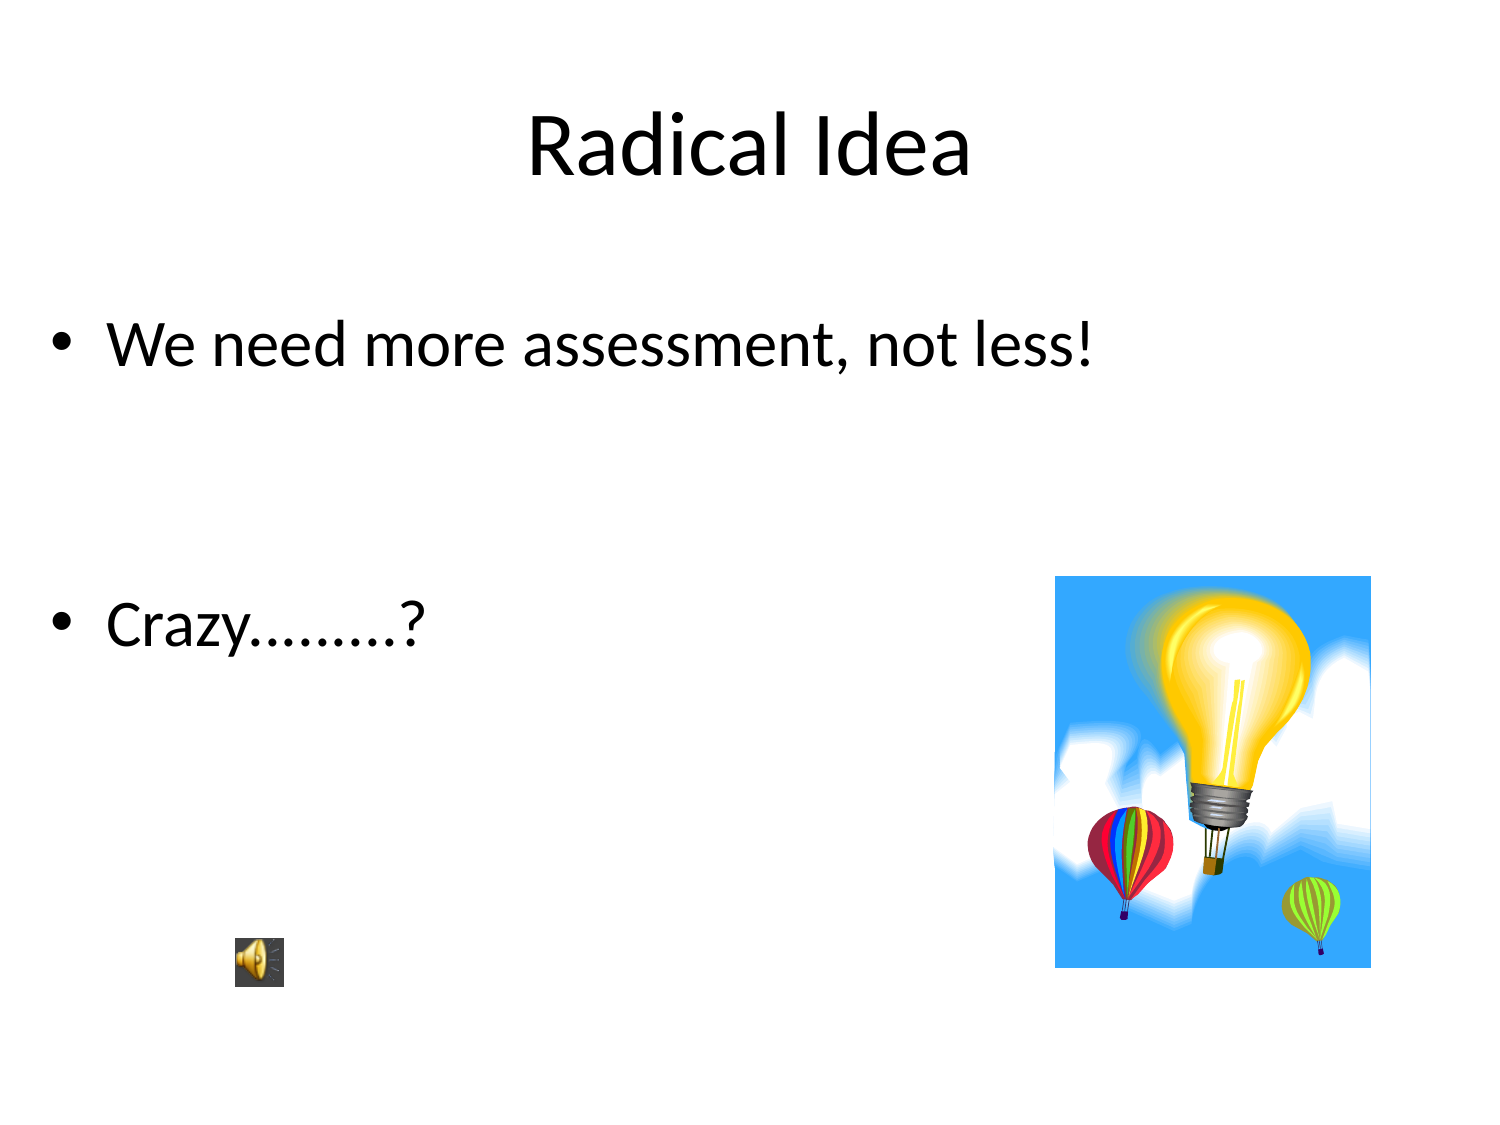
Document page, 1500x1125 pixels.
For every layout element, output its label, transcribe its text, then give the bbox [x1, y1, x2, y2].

list We need more assessment, not less! Crazy.........? [35, 199, 1425, 1005]
title Radical Idea [75, 45, 1425, 199]
picture [234, 937, 285, 988]
picture [1052, 575, 1372, 968]
